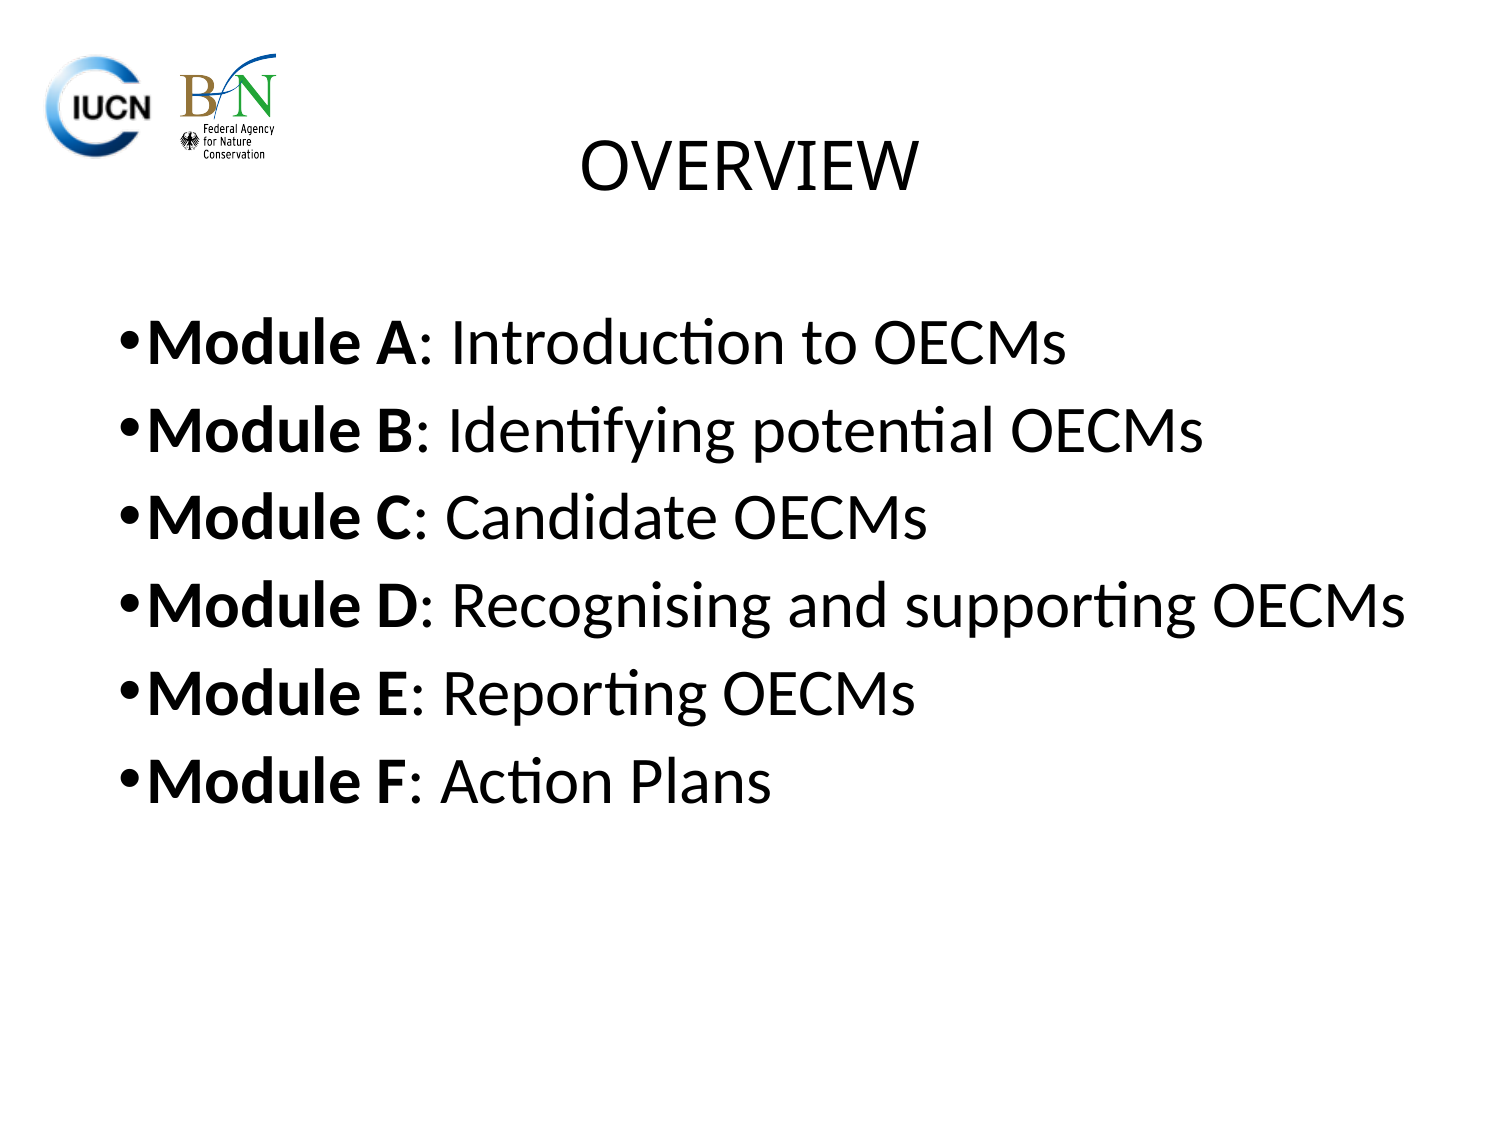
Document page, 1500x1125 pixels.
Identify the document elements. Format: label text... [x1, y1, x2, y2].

list Module A: Introduction to OECMs Module B: Identifying potential OECMs Module C: Candidate OECMs Module D: Recognising and supporting OECMs Module E: Reporting OECMs Module F: Action Plans [103, 299, 1444, 1014]
title OVERVIEW [103, 59, 1397, 278]
picture [22, 1, 363, 193]
